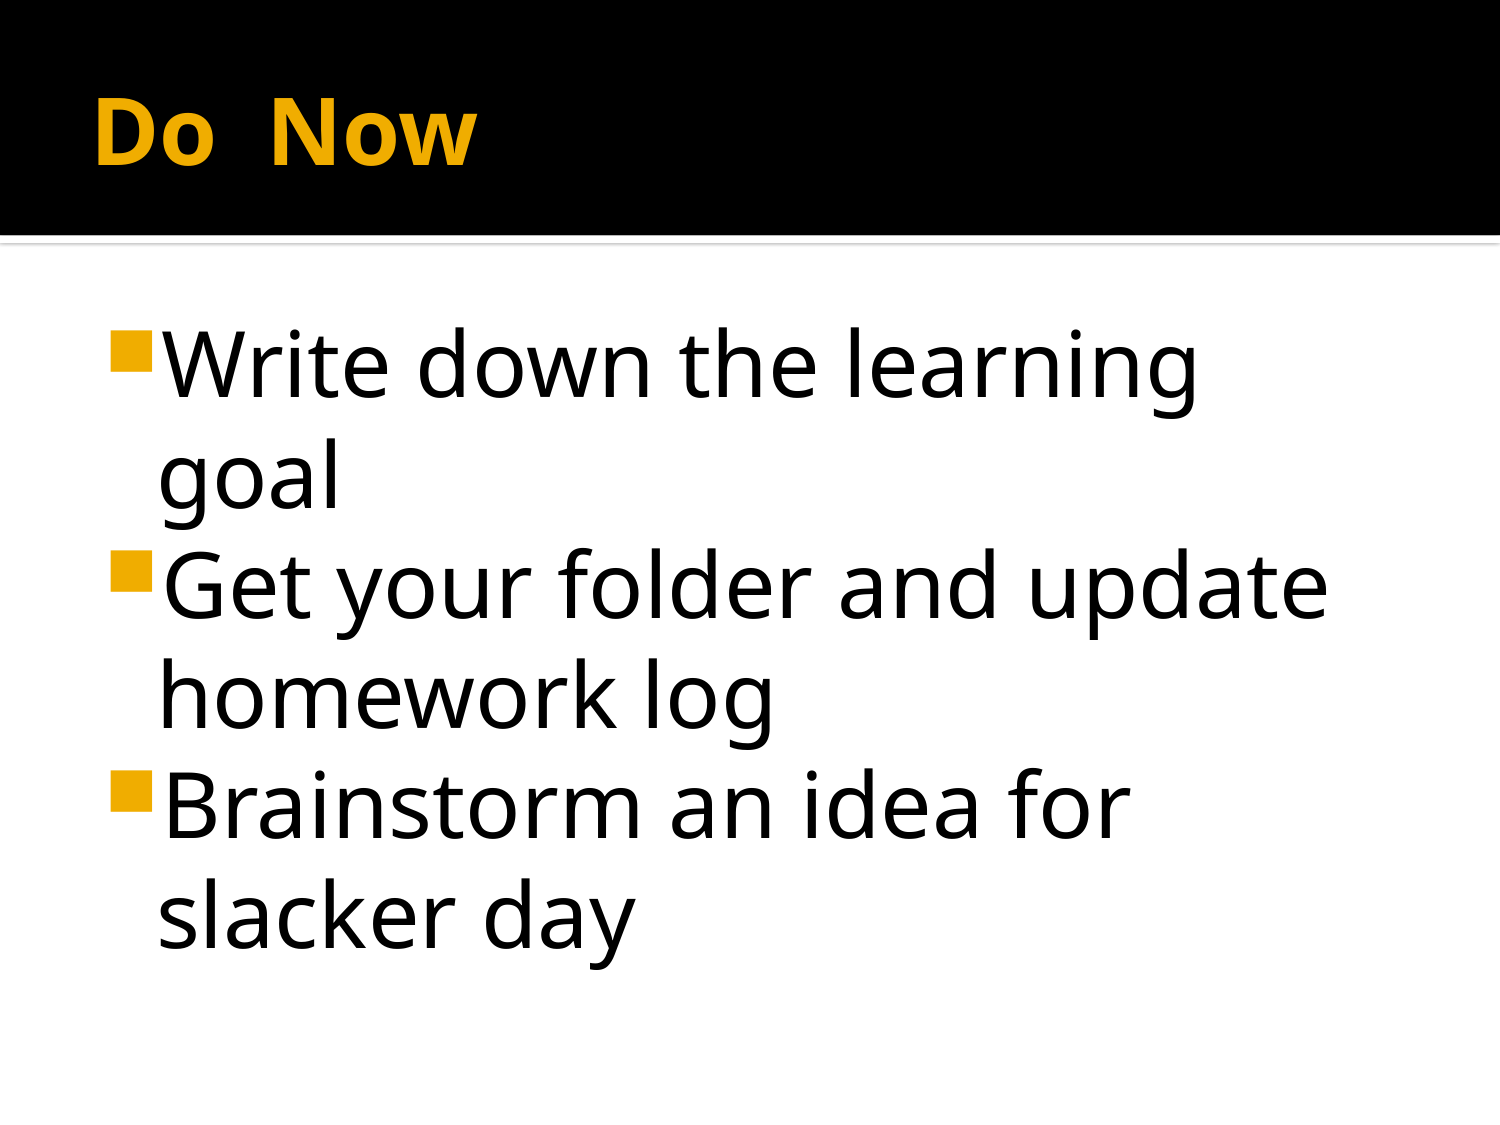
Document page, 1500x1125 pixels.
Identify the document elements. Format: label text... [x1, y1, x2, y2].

list Write down the learning goal Get your folder and update homework log Brainstorm an idea for slacker day [75, 291, 1425, 1050]
title Do Now [75, 25, 1425, 231]
